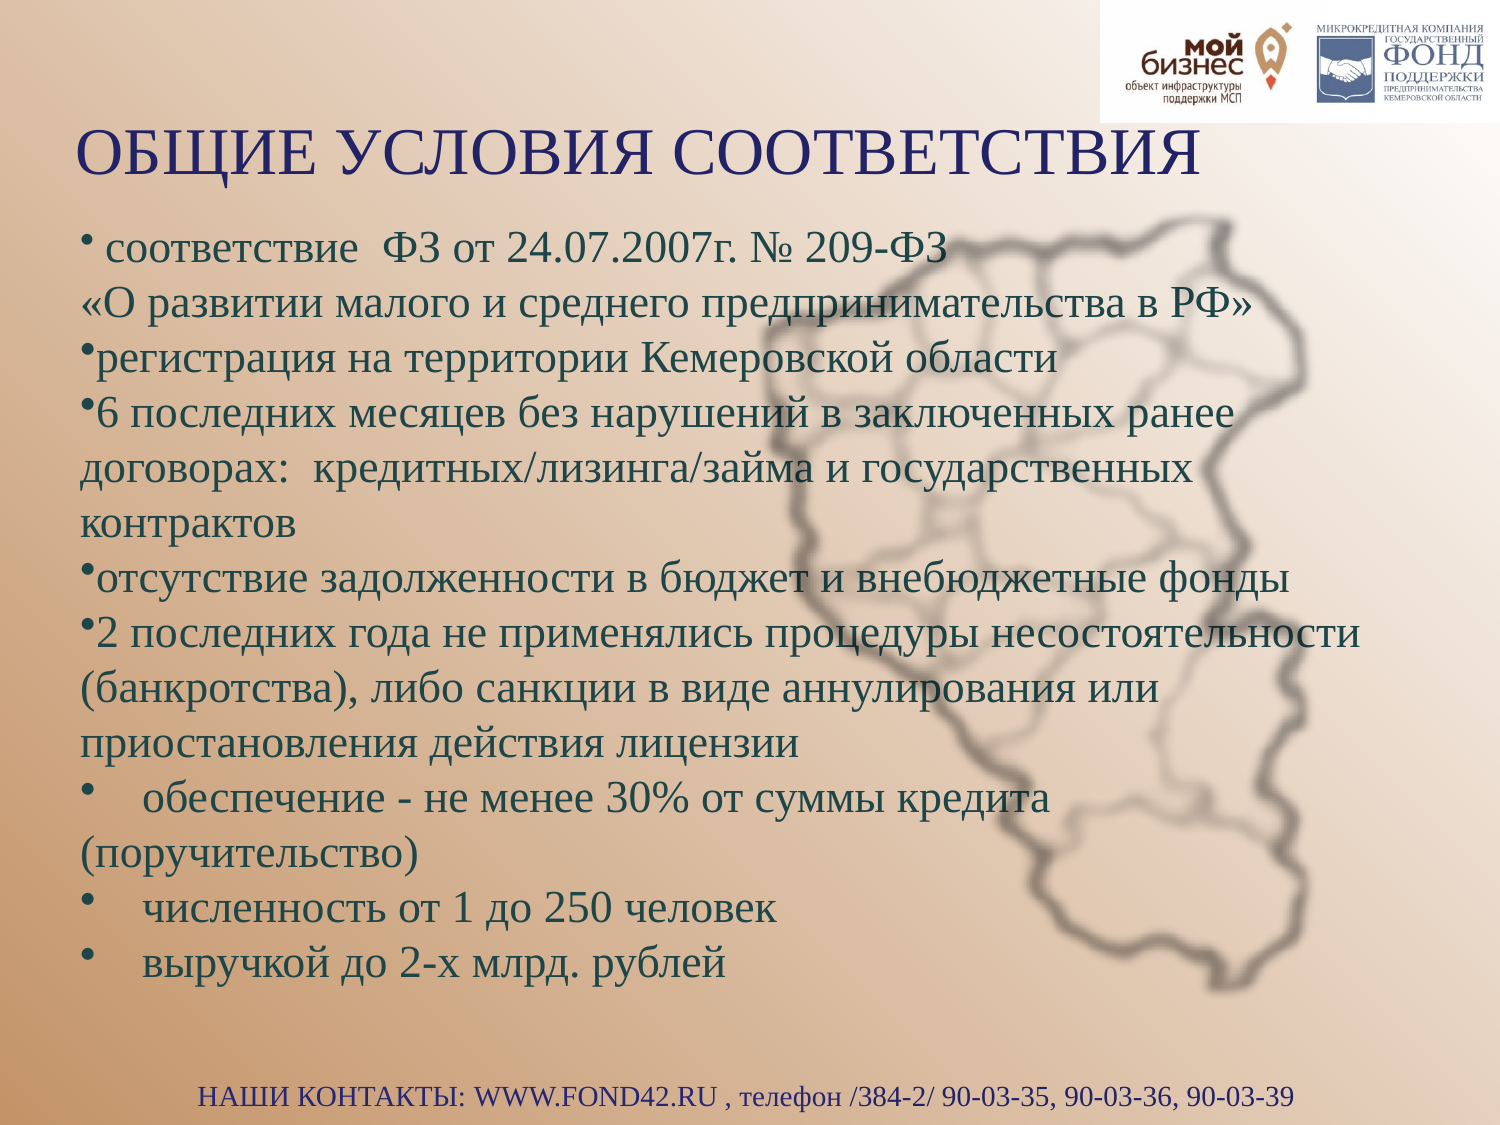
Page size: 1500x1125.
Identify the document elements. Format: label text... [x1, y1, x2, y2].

footer НАШИ КОНТАКТЫ: WWW.FOND42.RU , телефон /384-2/ 90-03-35, 90-03-36, 90-03-39 [0, 1069, 1500, 1124]
list соответствие ФЗ от 24.07.2007г. № 209-ФЗ «О развитии малого и среднего предпринимательства в РФ» регистрация на территории Кемеровской области 6 последних месяцев без нарушений в заключенных ранее договорах: кредитных/лизинга/займа и государственных контрактов отсутствие задолженности в бюджет и внебюджетные фонды 2 последних года не применялись процедуры несостоятельности (банкротства), либо санкции в виде аннулирования или приостановления действия лицензии обеспечение - не менее 30% от суммы кредита (поручительство) численность от 1 до 250 человек выручкой до 2-х млрд. рублей [64, 209, 1415, 1049]
title ОБЩИЕ УСЛОВИЯ СООТВЕТСТВИЯ [1, 78, 1277, 219]
picture [754, 207, 1317, 1001]
picture [1099, 0, 1500, 124]
